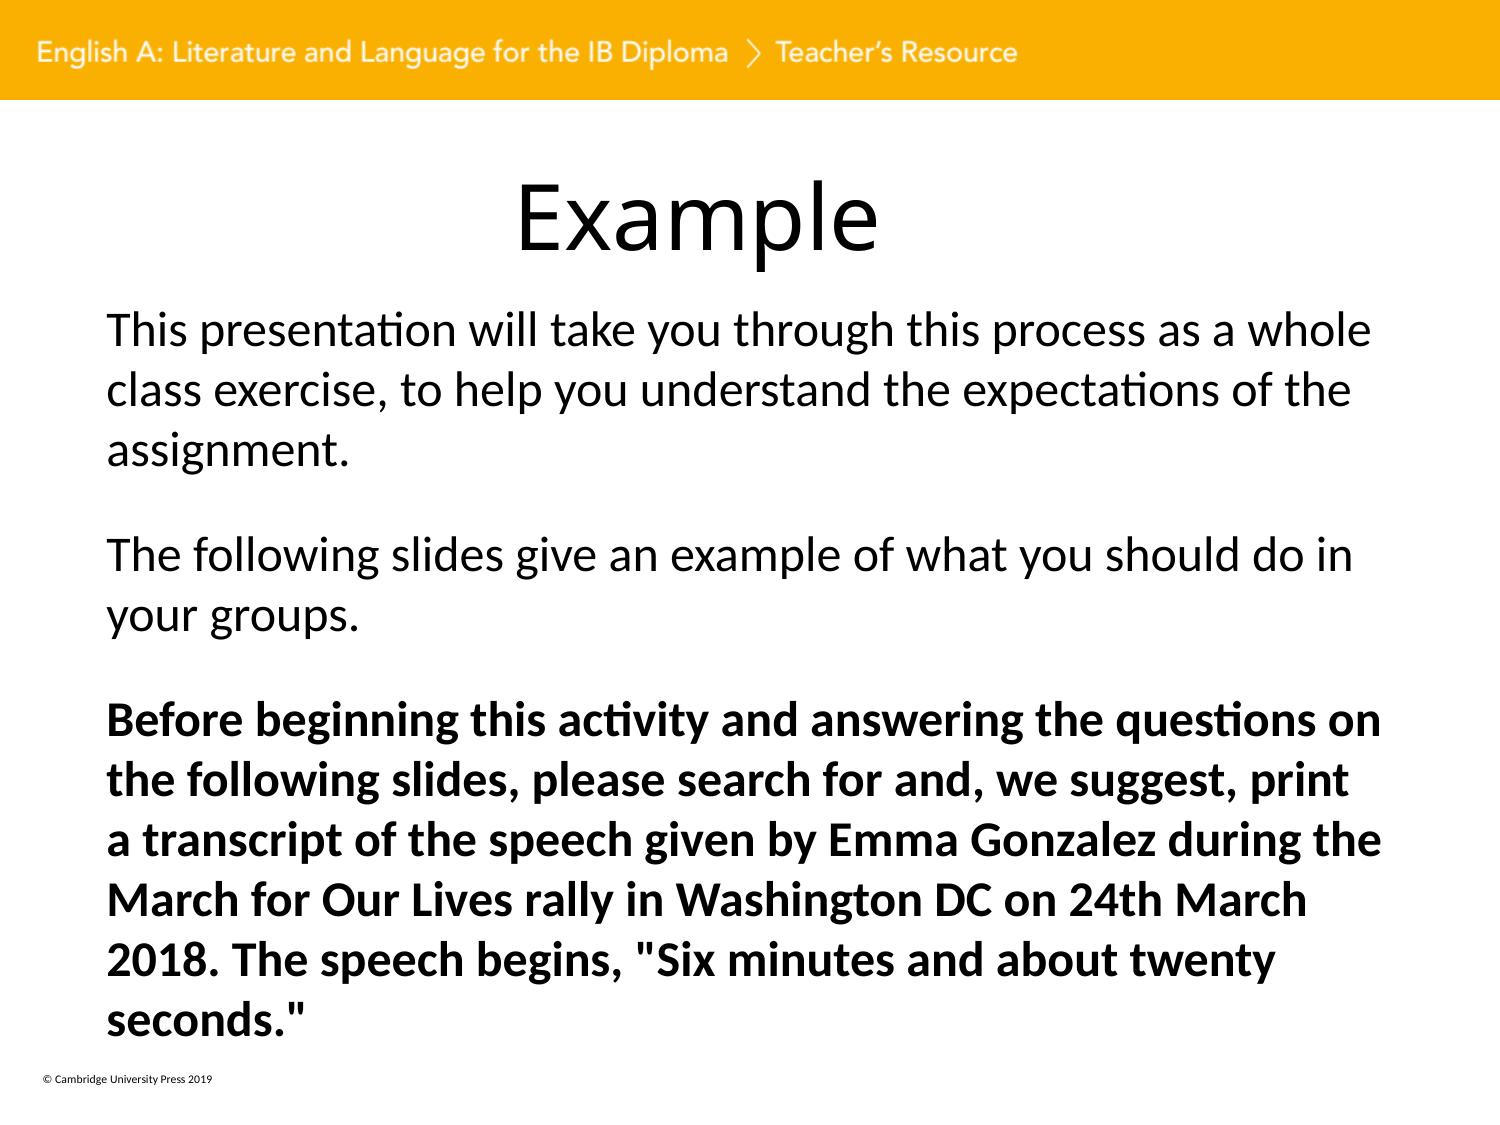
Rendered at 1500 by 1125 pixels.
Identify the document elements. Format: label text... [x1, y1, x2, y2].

subtitle © Cambridge University Press 2019 [27, 1063, 1388, 1093]
picture [0, 0, 1500, 101]
text_box Example [0, 119, 1500, 308]
title This presentation will take you through this process as a whole class exercise, to help you understand the expectations of the assignment. The following slides give an example of what you should do in your groups. Before beginning this activity and answering the questions on the following slides, please search for and, we suggest, print a transcript of the speech given by Emma Gonzalez during the March for Our Lives rally in Washington DC on 24th March 2018. The speech begins, "Six minutes and about twenty seconds." [91, 308, 1402, 1040]
